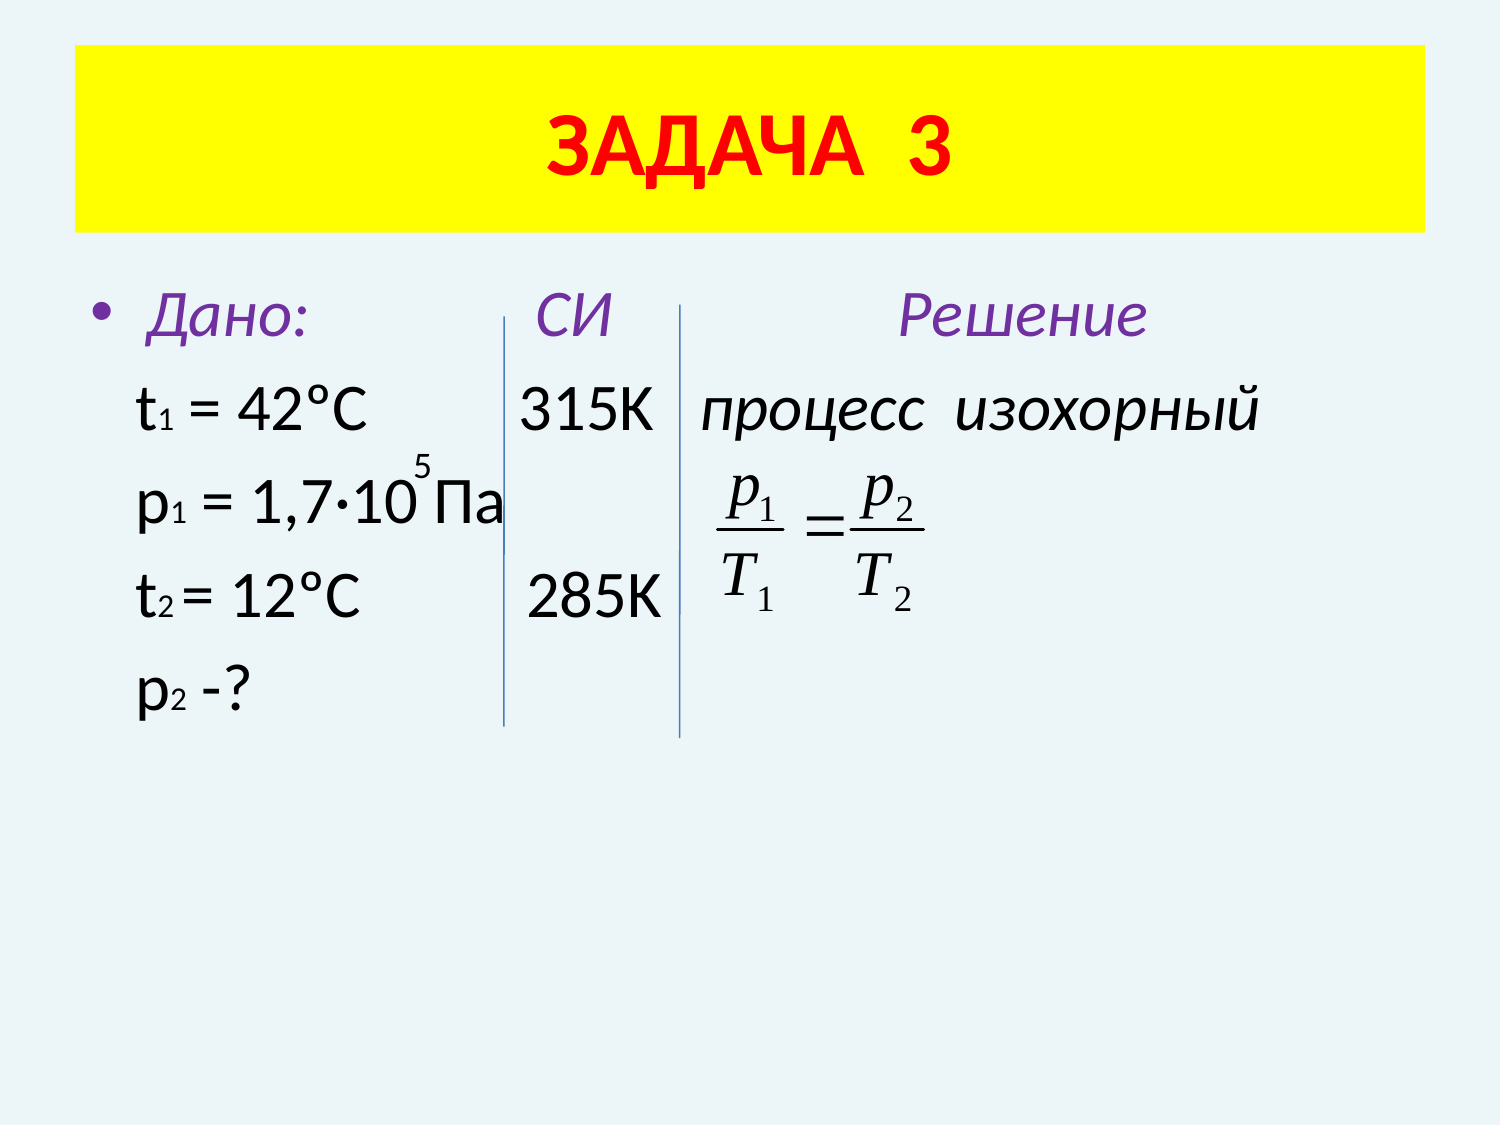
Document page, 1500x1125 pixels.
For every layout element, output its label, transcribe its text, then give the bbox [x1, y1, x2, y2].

title ЗАДАЧА 3 [75, 45, 1425, 233]
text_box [706, 444, 935, 626]
text_box 5 [398, 433, 448, 494]
list Дано: СИ Решение t1 = 42ºC 315K процесс изохорный p1 = 1,7·10 Па t2 = 12ºC 285K p2 -? [75, 262, 1425, 1005]
